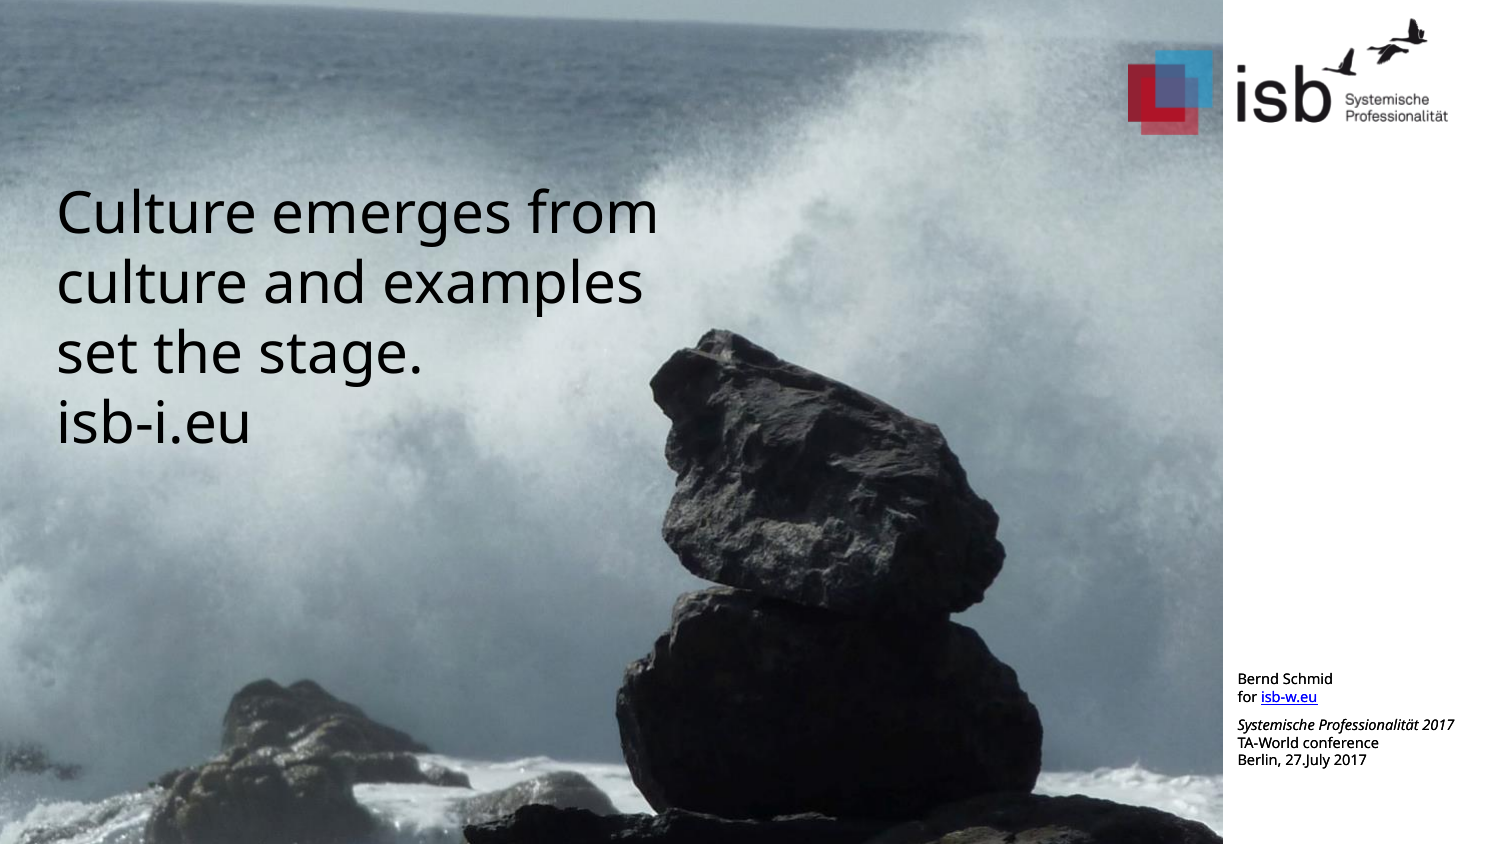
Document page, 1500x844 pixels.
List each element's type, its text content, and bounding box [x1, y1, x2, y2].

title Culture emerges from culture and examples set the stage. isb-i.eu [41, 67, 715, 564]
text_box Bernd Schmid for isb-w.eu Systemische Professionalität 2017 TA-World conference Berlin, 27.July 2017 [1222, 543, 1500, 777]
picture [0, 0, 1461, 844]
